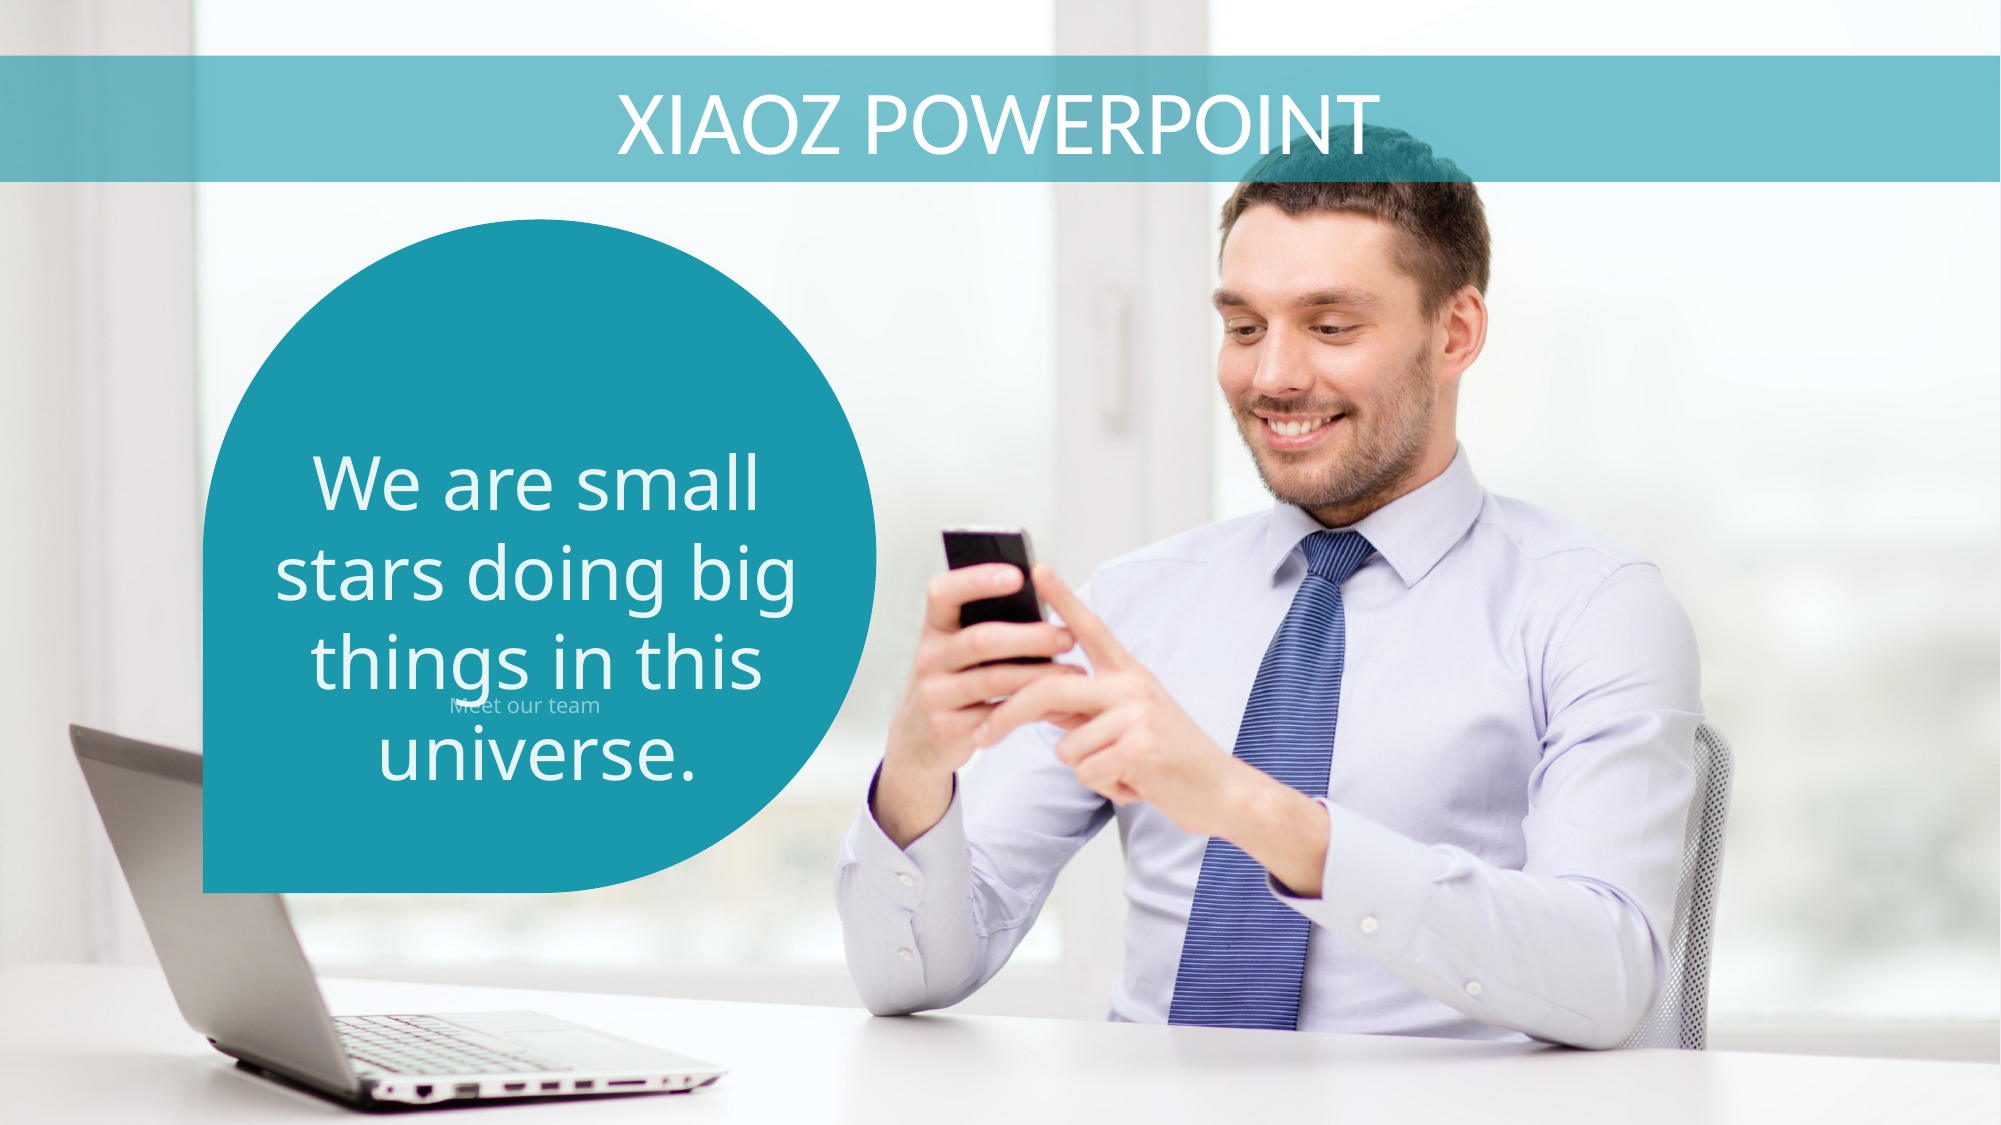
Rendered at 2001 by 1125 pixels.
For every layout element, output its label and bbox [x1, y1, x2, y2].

picture [0, 0, 2001, 1125]
text_box [205, 427, 845, 727]
